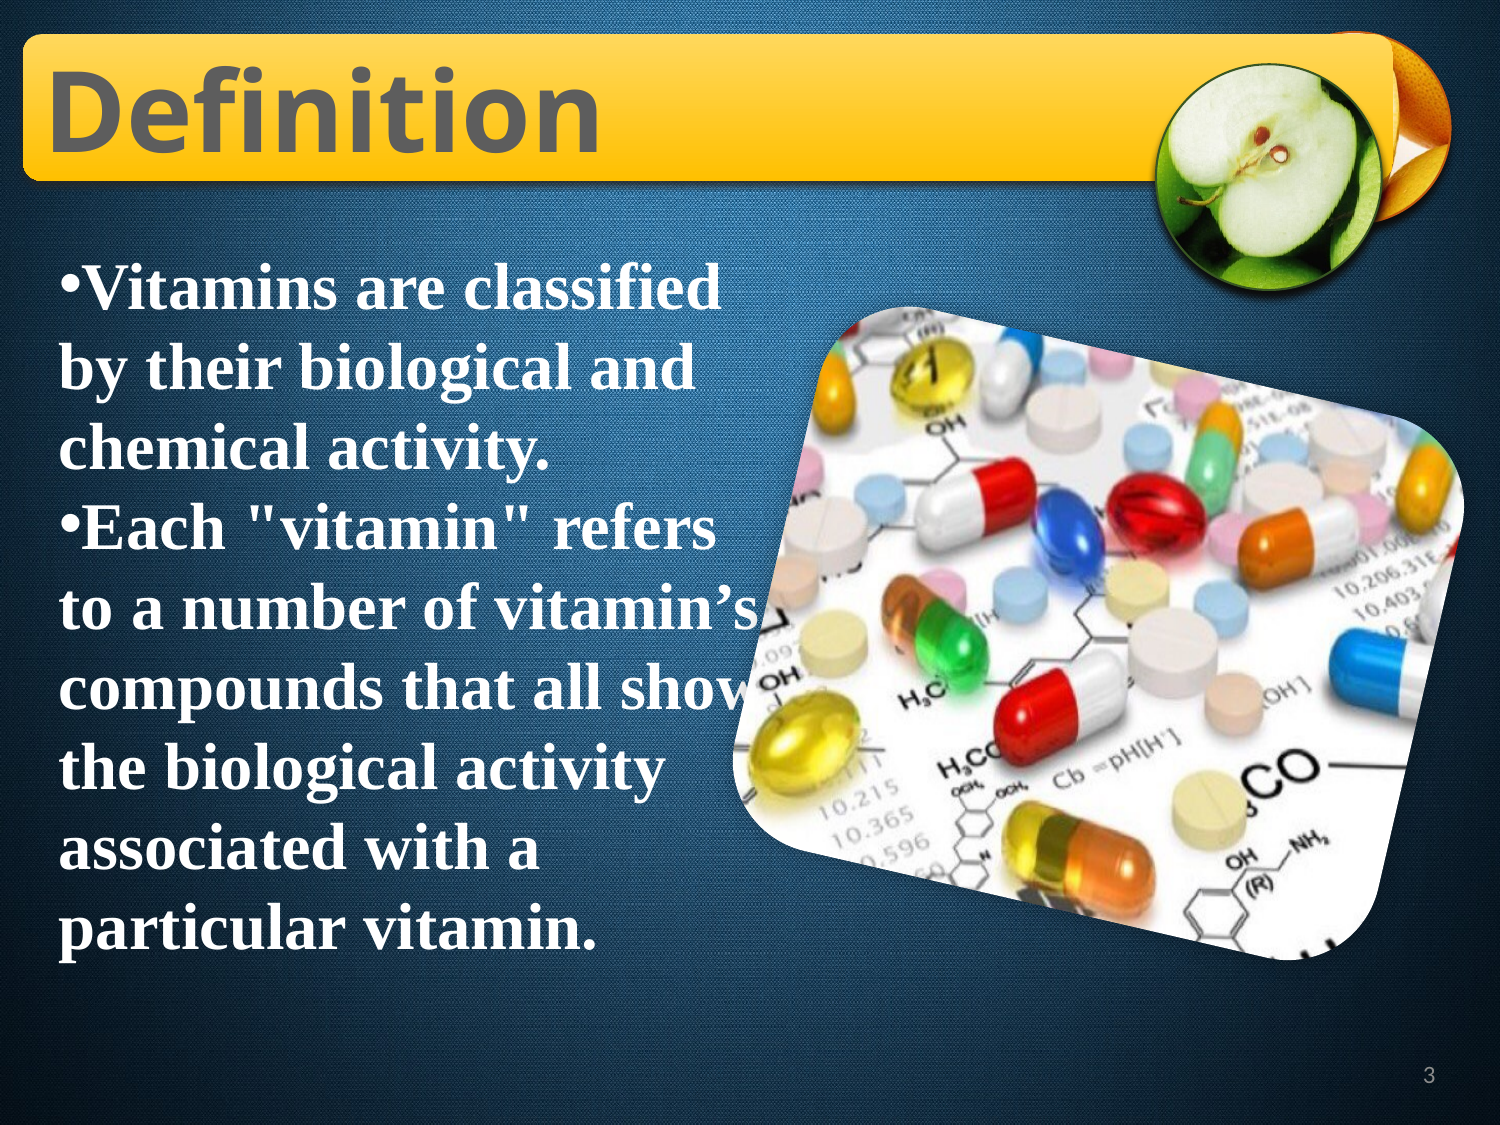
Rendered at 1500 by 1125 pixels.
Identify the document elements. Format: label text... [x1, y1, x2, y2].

text_box [1154, 63, 1383, 291]
text_box Vitamins are classified by their biological and chemical activity. Each "vitamin" refers to a number of vitamin’s compounds that all show the biological activity associated with a particular vitamin. [43, 235, 806, 970]
slide_number 3 [1377, 1043, 1451, 1104]
picture [0, 0, 1500, 1125]
text_box Definition [21, 33, 1394, 182]
text_box [1386, 36, 1452, 220]
